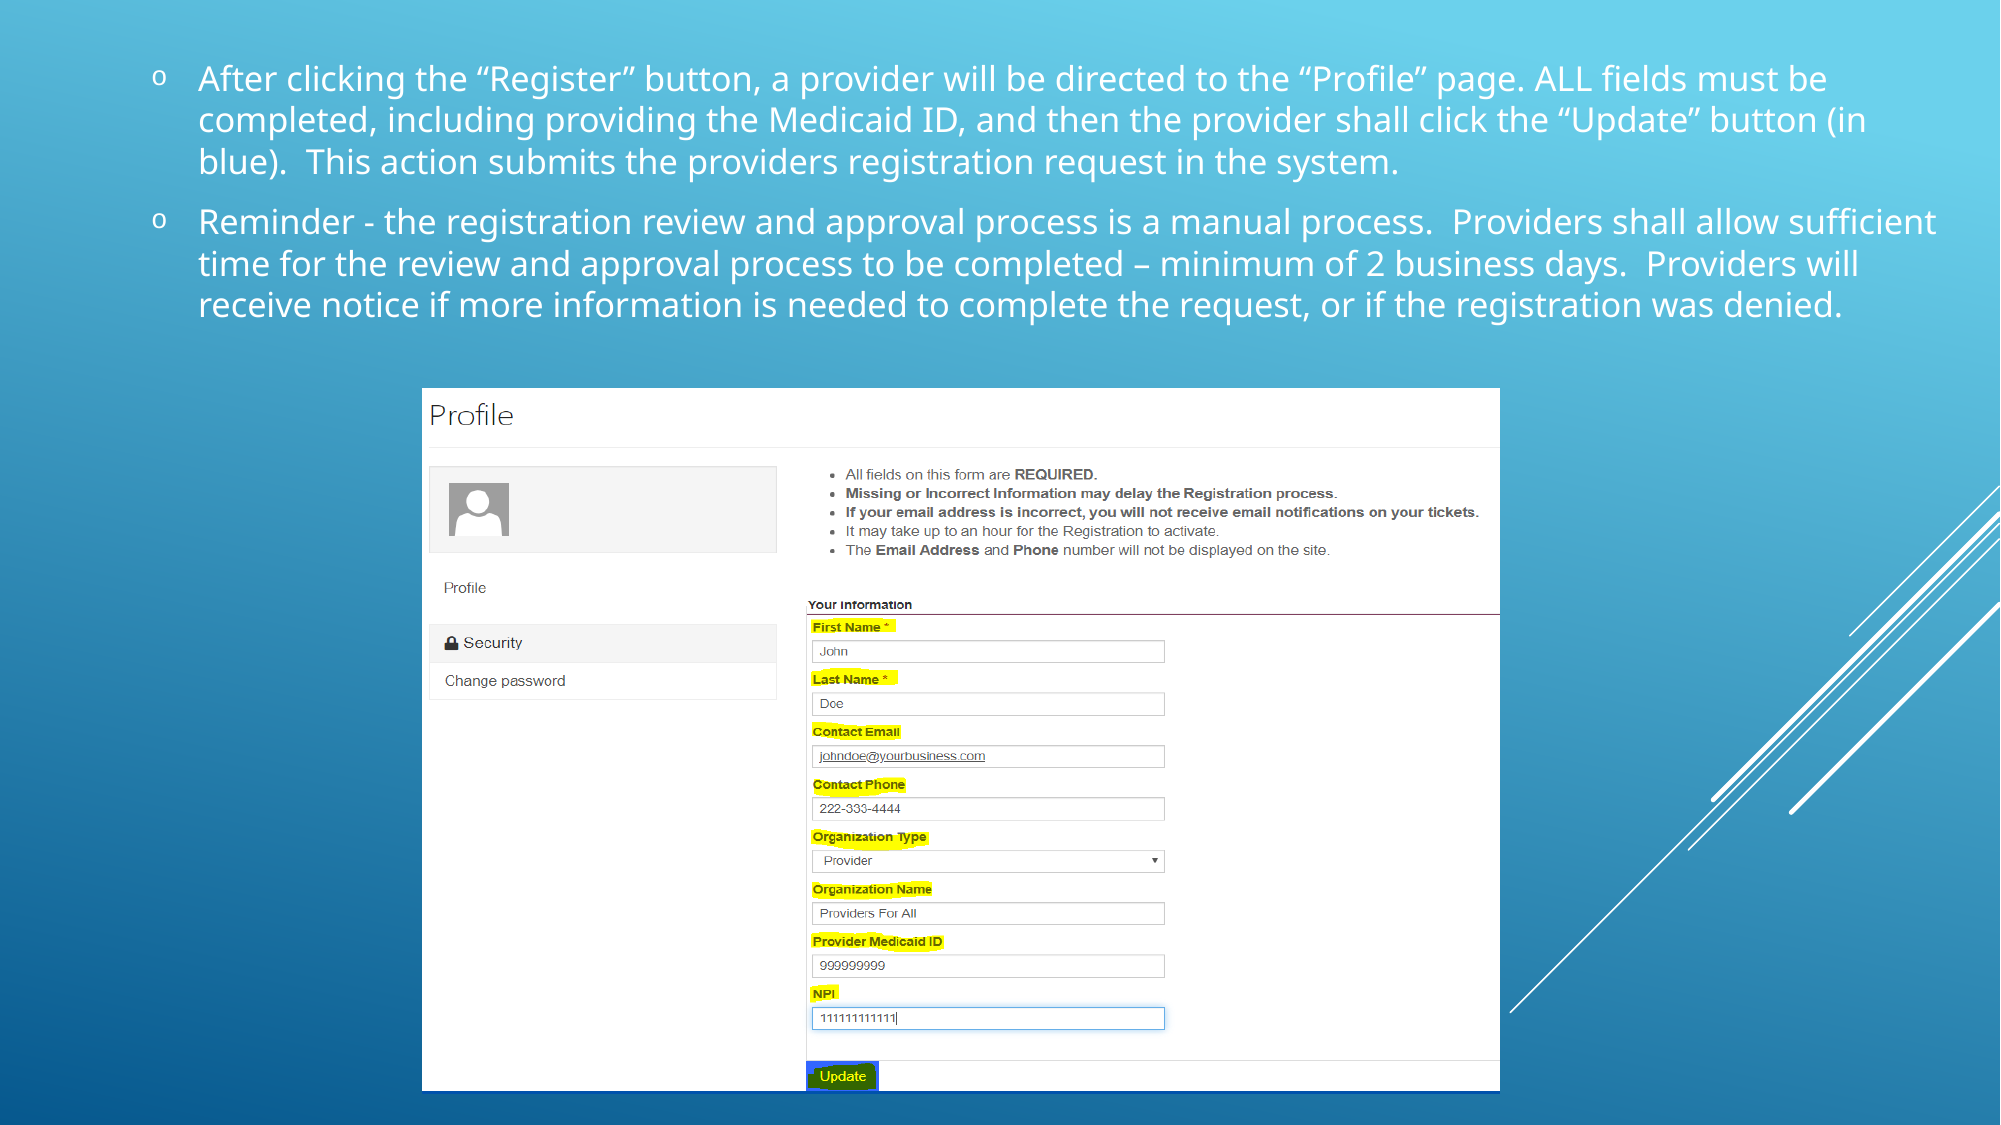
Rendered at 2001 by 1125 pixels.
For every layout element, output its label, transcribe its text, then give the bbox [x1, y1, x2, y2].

list After clicking the “Register” button, a provider will be directed to the “Profile” page. ALL fields must be completed, including providing the Medicaid ID, and then the provider shall click the “Update” button (in blue). This action submits the providers registration request in the system. Reminder - the registration review and approval process is a manual process. Providers shall allow sufficient time for the review and approval process to be completed – minimum of 2 business days. Providers will receive notice if more information is needed to complete the request, or if the registration was denied. [136, 186, 1972, 1125]
picture [422, 388, 1501, 1094]
